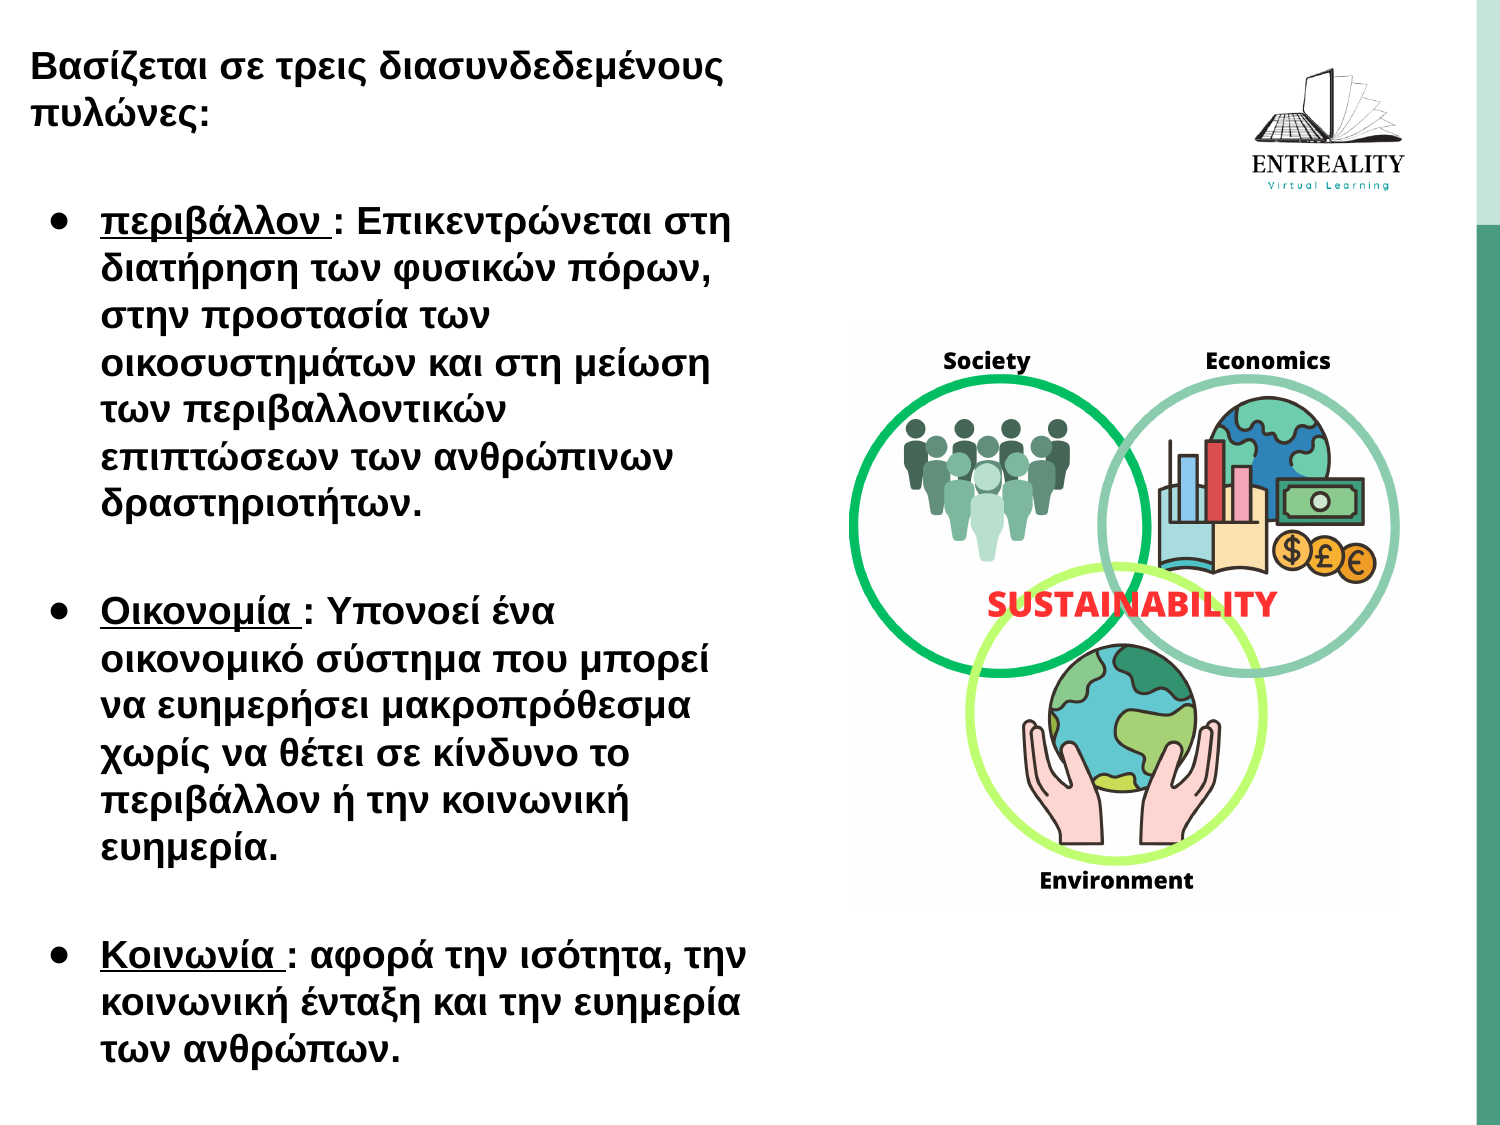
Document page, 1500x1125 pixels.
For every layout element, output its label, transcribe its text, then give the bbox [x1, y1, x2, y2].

picture [1198, 0, 1458, 259]
picture [849, 321, 1400, 909]
list Βασίζεται σε τρεις διασυνδεδεμένους πυλώνες: περιβάλλον : Επικεντρώνεται στη διατήρηση των φυσικών πόρων, στην προστασία των οικοσυστημάτων και στη μείωση των περιβαλλοντικών επιπτώσεων των ανθρώπινων δραστηριοτήτων. Οικονομία : Υπονοεί ένα οικονομικό σύστημα που μπορεί να ευημερήσει μακροπρόθεσμα χωρίς να θέτει σε κίνδυνο το περιβάλλον ή την κοινωνική ευημερία. Κοινωνία : αφορά την ισότητα, την κοινωνική ένταξη και την ευημερία των ανθρώπων. [14, 33, 771, 1080]
